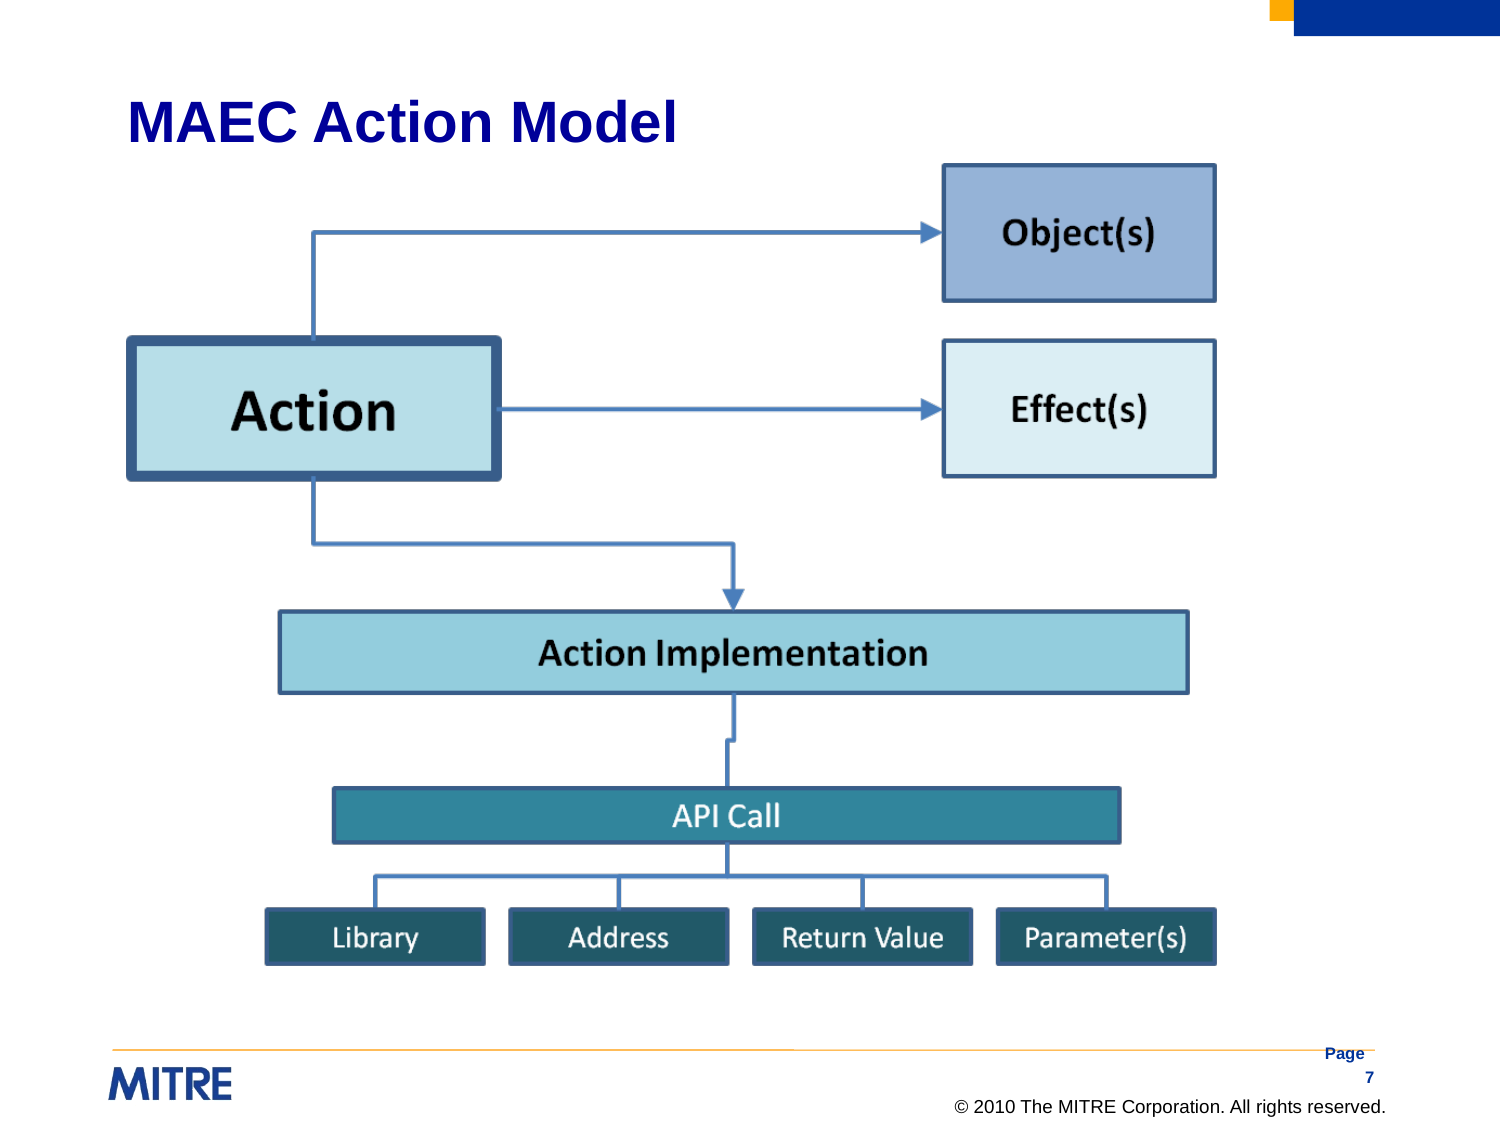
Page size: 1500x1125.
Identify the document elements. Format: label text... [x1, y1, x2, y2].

slide_number Page 7 [1301, 1049, 1390, 1076]
title MAEC Action Model [112, 45, 1375, 200]
picture [103, 1064, 236, 1106]
picture [124, 162, 1218, 967]
